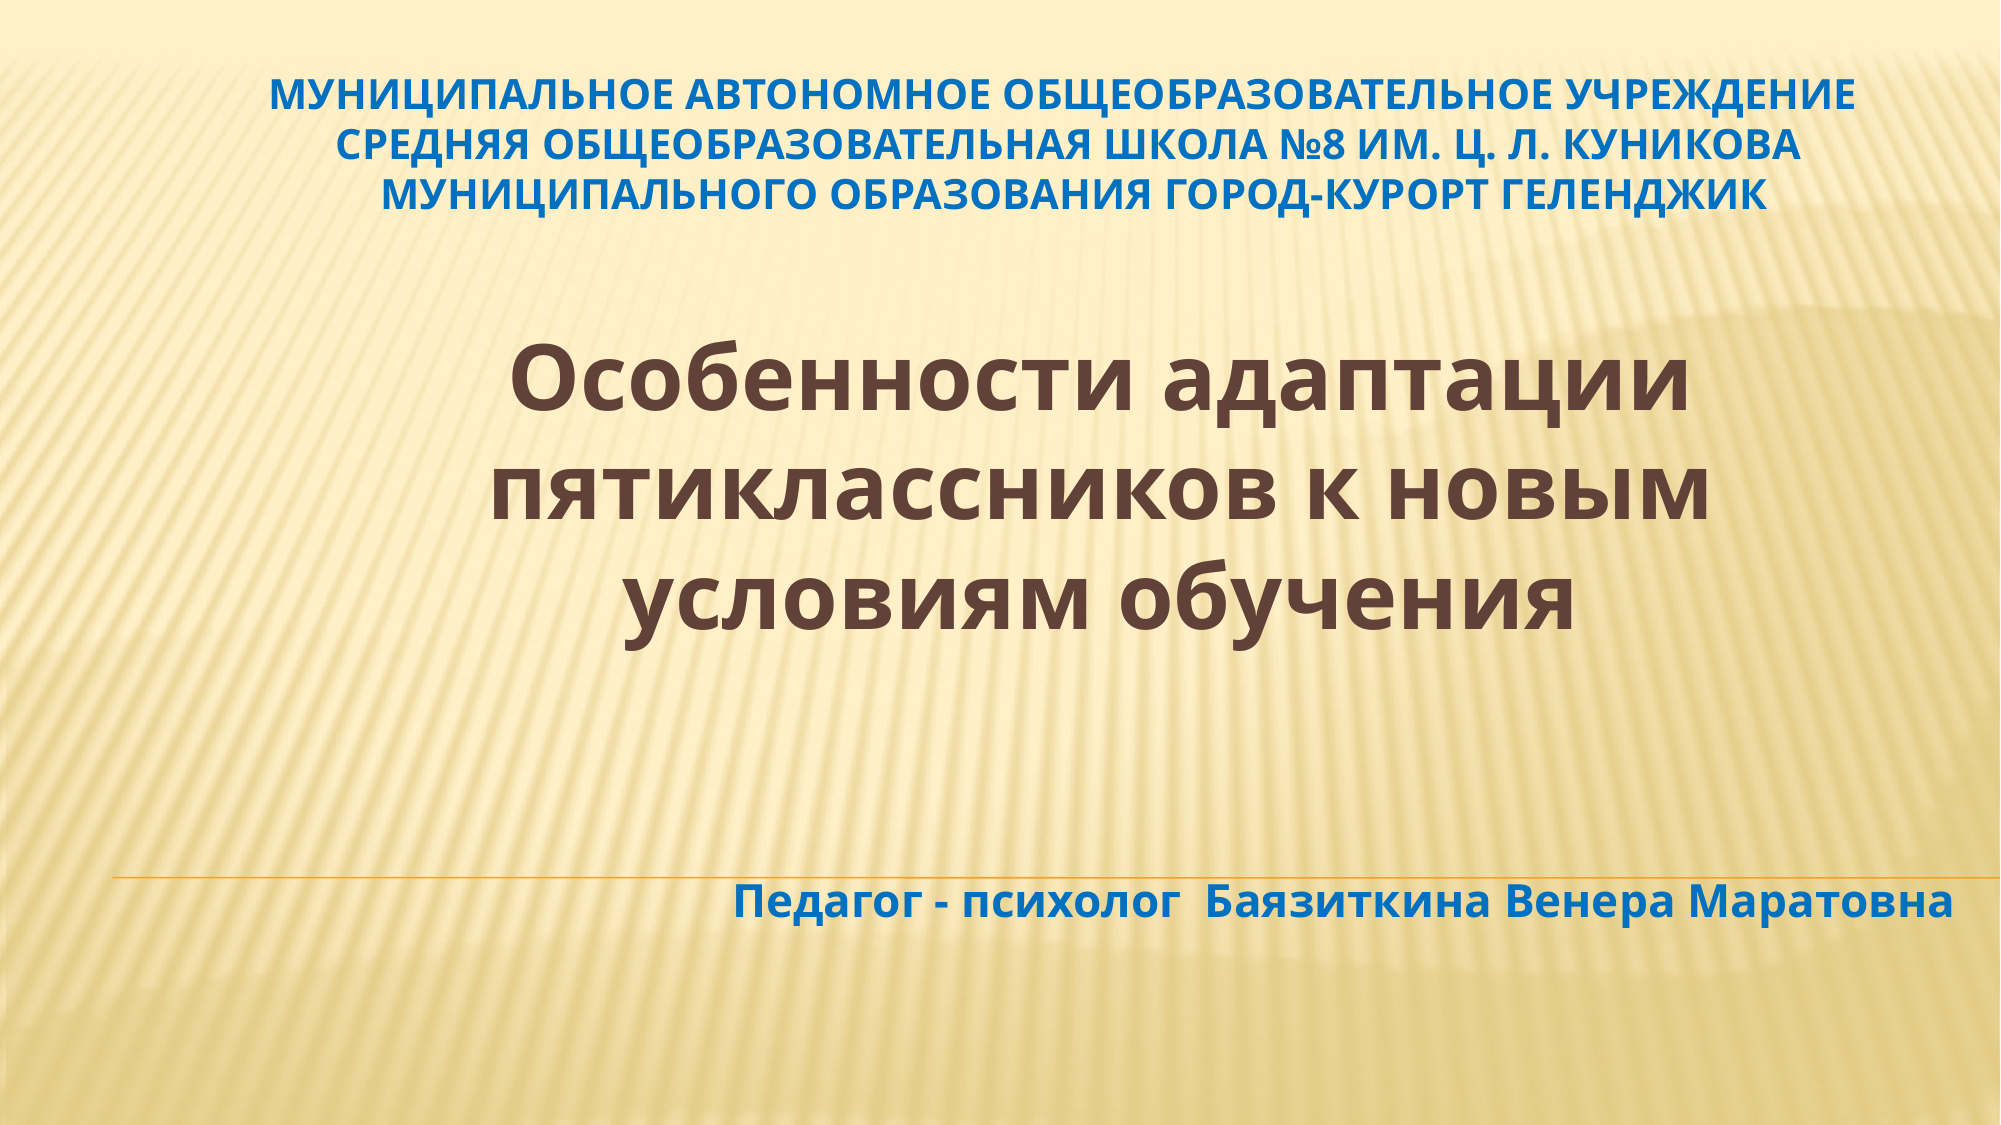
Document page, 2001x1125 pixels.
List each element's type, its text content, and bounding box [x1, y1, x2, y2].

text_box Педагог - психолог Баязиткина Венера Маратовна [717, 863, 1971, 934]
title МУНИЦИПАЛЬНОЕ АВТОНОМНОЕ ОБЩЕОБРАЗОВАТЕЛЬНОЕ УЧРЕЖДЕНИЕ СРЕДНЯЯ ОБЩЕОБРАЗОВАТЕЛЬНАЯ ШКОЛА №8 им. Ц. Л. Куникова МУНИЦИПАЛЬНОГО ОБРАЗОВАНИЯ ГОРОД-КУРОРТ ГЕЛЕНДЖИК [103, 60, 2000, 309]
text_box Особенности адаптации пятиклассников к новым условиям обучения [411, 310, 1792, 656]
